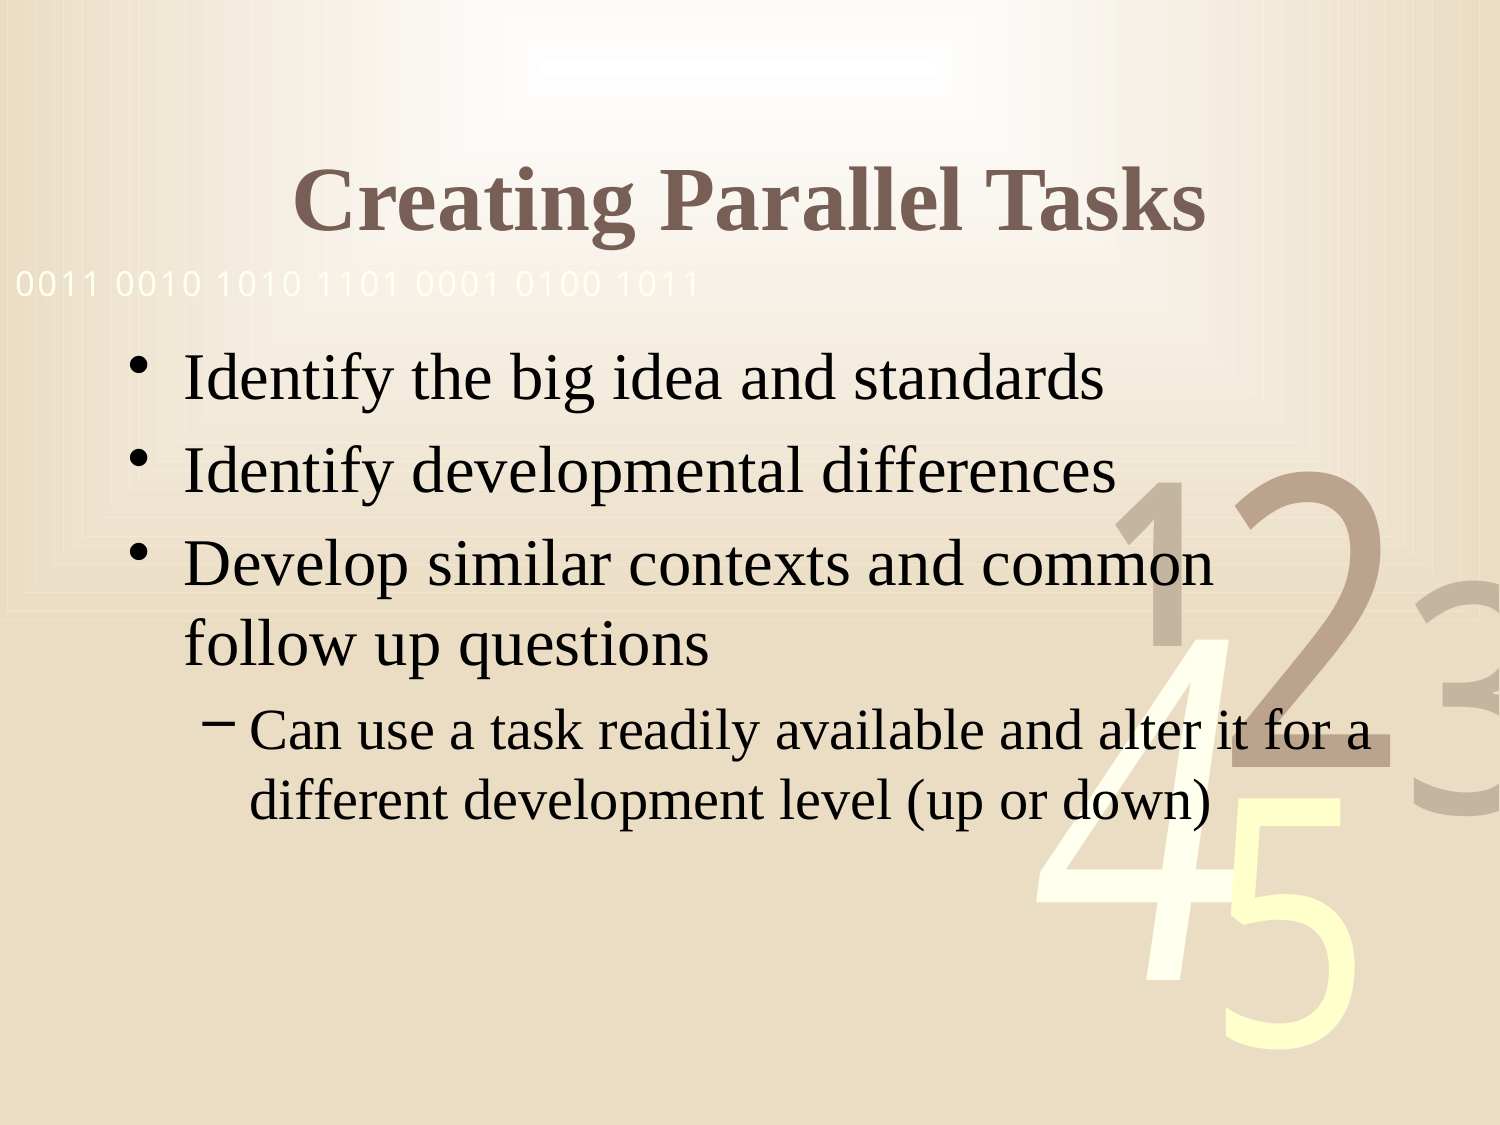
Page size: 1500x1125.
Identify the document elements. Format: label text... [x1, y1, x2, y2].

list Identify the big idea and standards Identify developmental differences Develop similar contexts and common follow up questions Can use a task readily available and alter it for a different development level (up or down) [112, 324, 1388, 1001]
title Creating Parallel Tasks [112, 99, 1388, 288]
